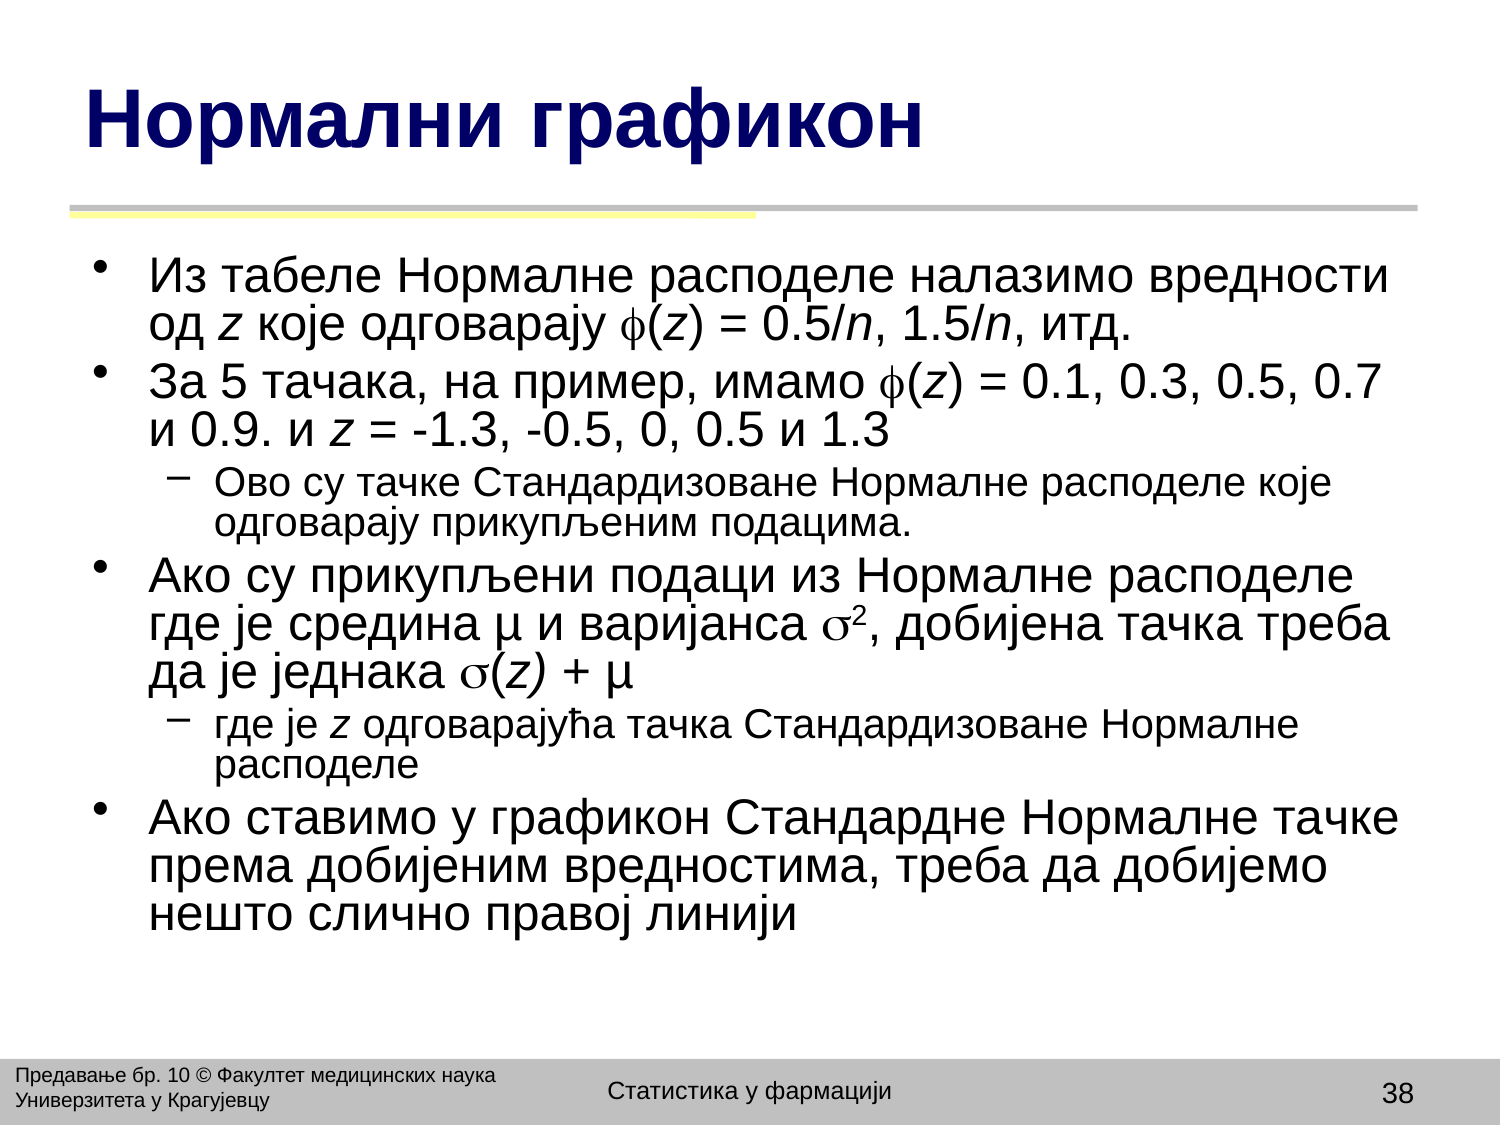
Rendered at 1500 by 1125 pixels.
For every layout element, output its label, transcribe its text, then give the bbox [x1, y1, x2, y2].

slide_number 38 [1079, 1066, 1430, 1125]
footer Статистика у фармацији [512, 1066, 988, 1125]
slide_number Предавање бр. 10 © Факултет медицинских наука Универзитета у Крагујевцу [0, 1053, 622, 1108]
list Из табеле Нормалне расподеле налазимо вредности од z које одговарају f(z) = 0.5/n, 1.5/n, итд. За 5 тачака, на пример, имамо f(z) = 0.1, 0.3, 0.5, 0.7 и 0.9. и z = -1.3, -0.5, 0, 0.5 и 1.3 Ово су тачке Стандардизоване Нормалне расподеле које одговарају прикупљеним подацима. Aко су прикупљени подаци из Нормалне расподеле где је средина µ и варијанса 2, добијена тачка треба да је једнака (z) + µ где је z одговарајућа тачка Стандардизоване Нормалне расподеле Aко ставимо у графикон Стандардне Нормалне тачке према добијеним вредностима, треба да добијемо нешто слично правој линији [76, 246, 1428, 1023]
title Нормални графикон [69, 19, 1426, 208]
